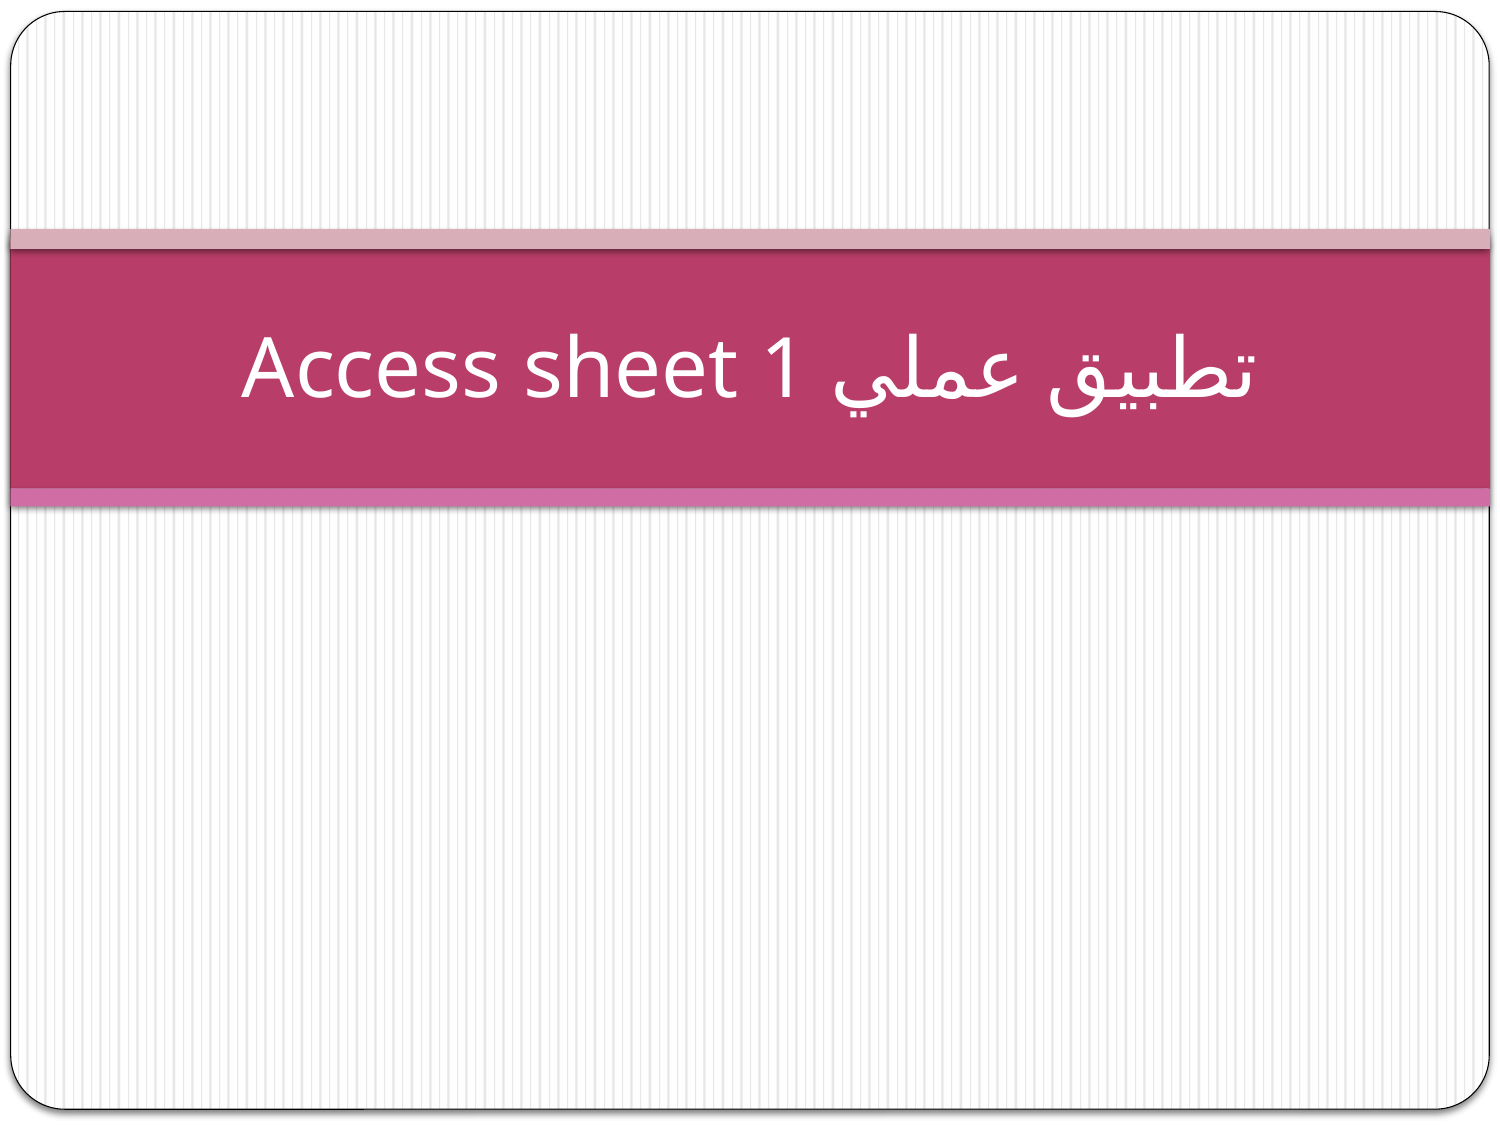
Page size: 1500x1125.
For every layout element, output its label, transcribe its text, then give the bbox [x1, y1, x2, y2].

title تطبيق عملي Access sheet 1 [75, 247, 1425, 489]
